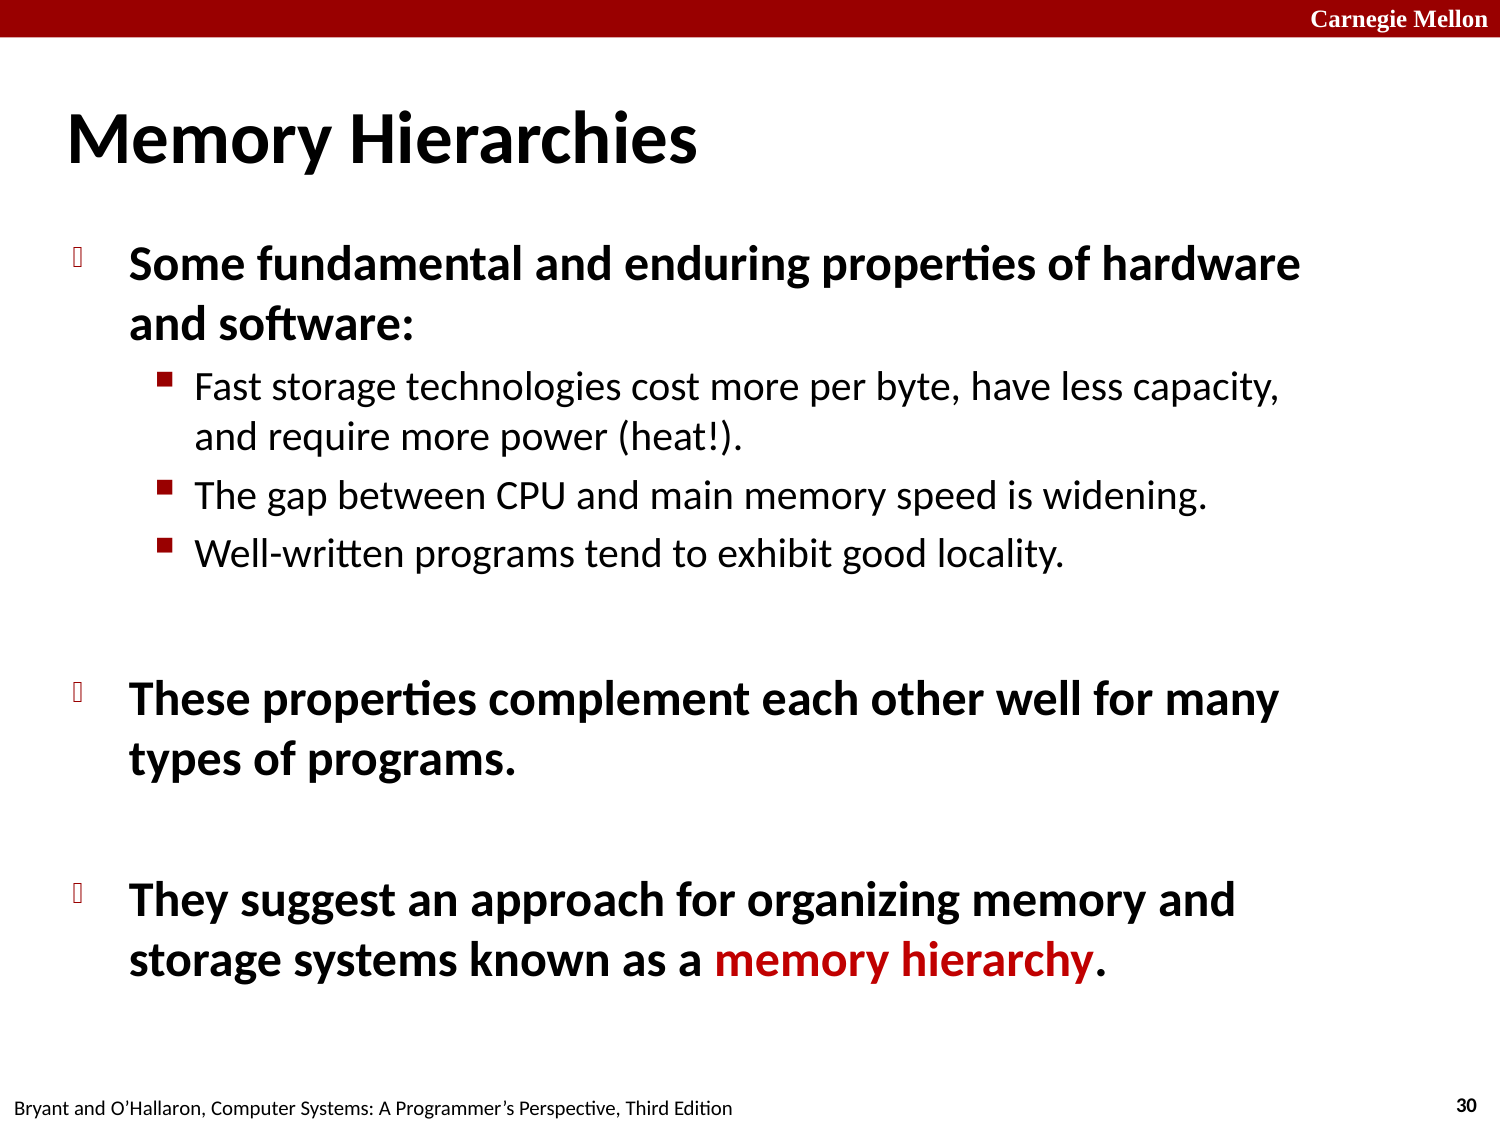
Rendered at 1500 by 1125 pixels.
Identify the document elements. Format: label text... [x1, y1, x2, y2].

title Memory Hierarchies [58, 70, 1305, 197]
list Some fundamental and enduring properties of hardware and software: Fast storage technologies cost more per byte, have less capacity, and require more power (heat!). The gap between CPU and main memory speed is widening. Well-written programs tend to exhibit good locality. These properties complement each other well for many types of programs. They suggest an approach for organizing memory and storage systems known as a memory hierarchy. [64, 222, 1361, 1040]
slide_number 30 [1448, 1084, 1488, 1123]
